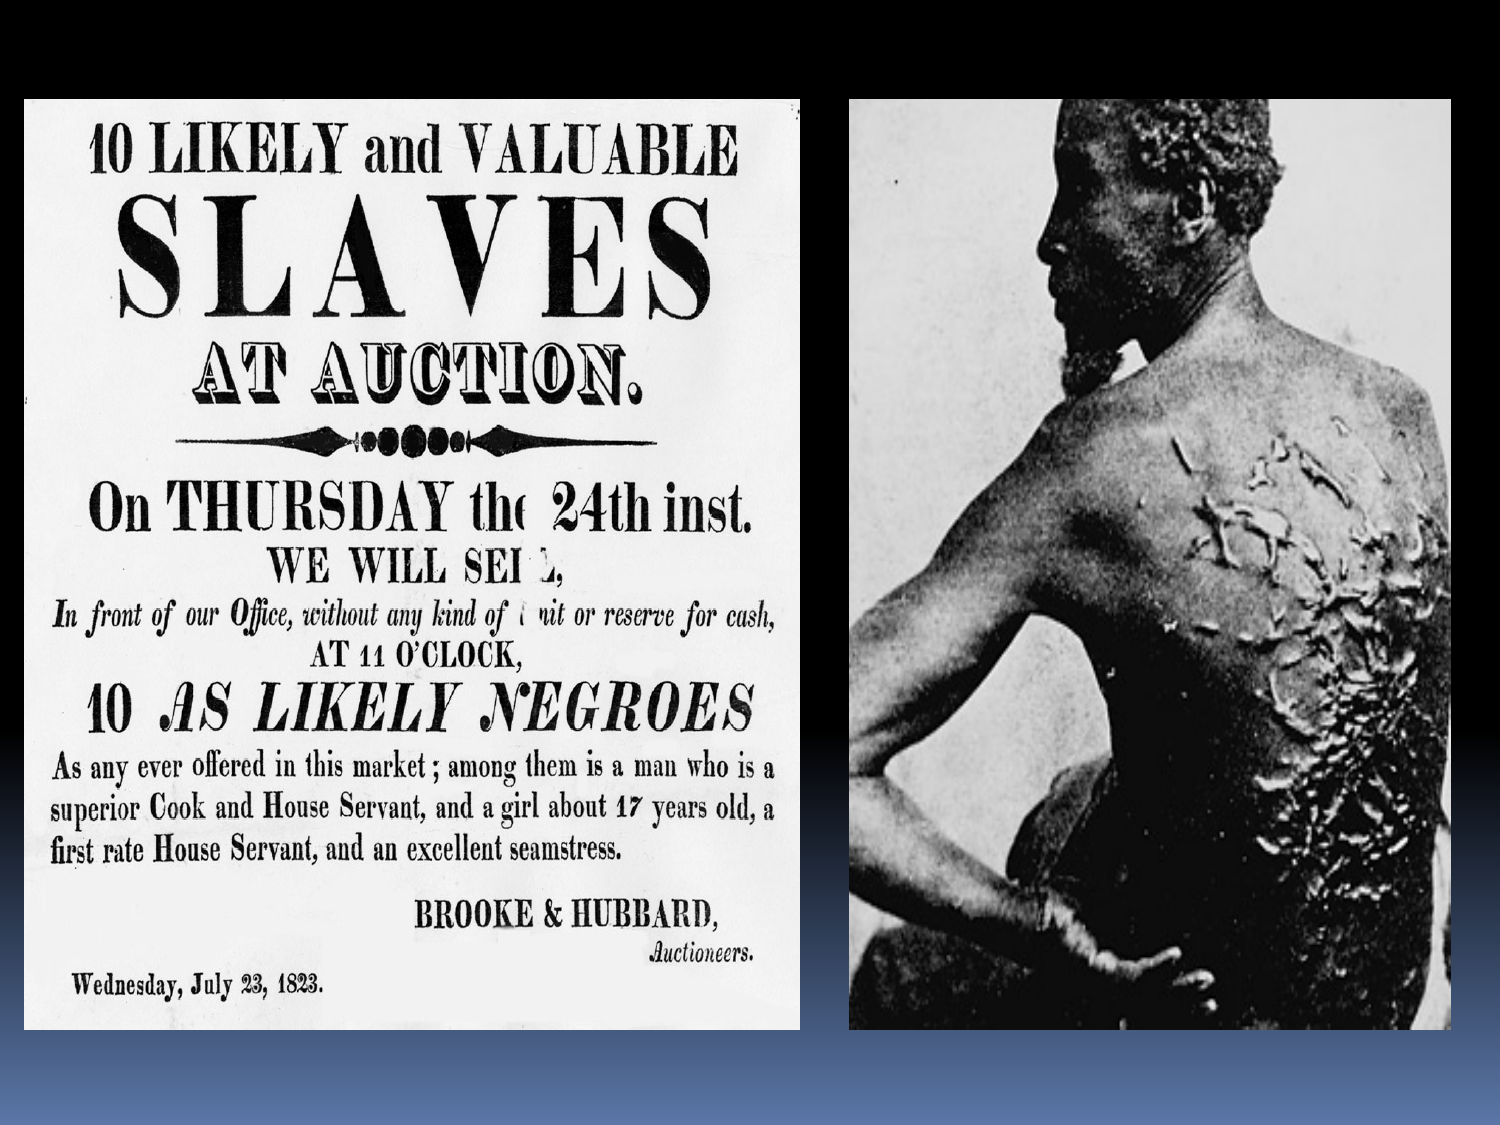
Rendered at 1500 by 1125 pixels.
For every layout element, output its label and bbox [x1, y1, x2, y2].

picture [24, 99, 801, 1031]
picture [849, 99, 1451, 1031]
